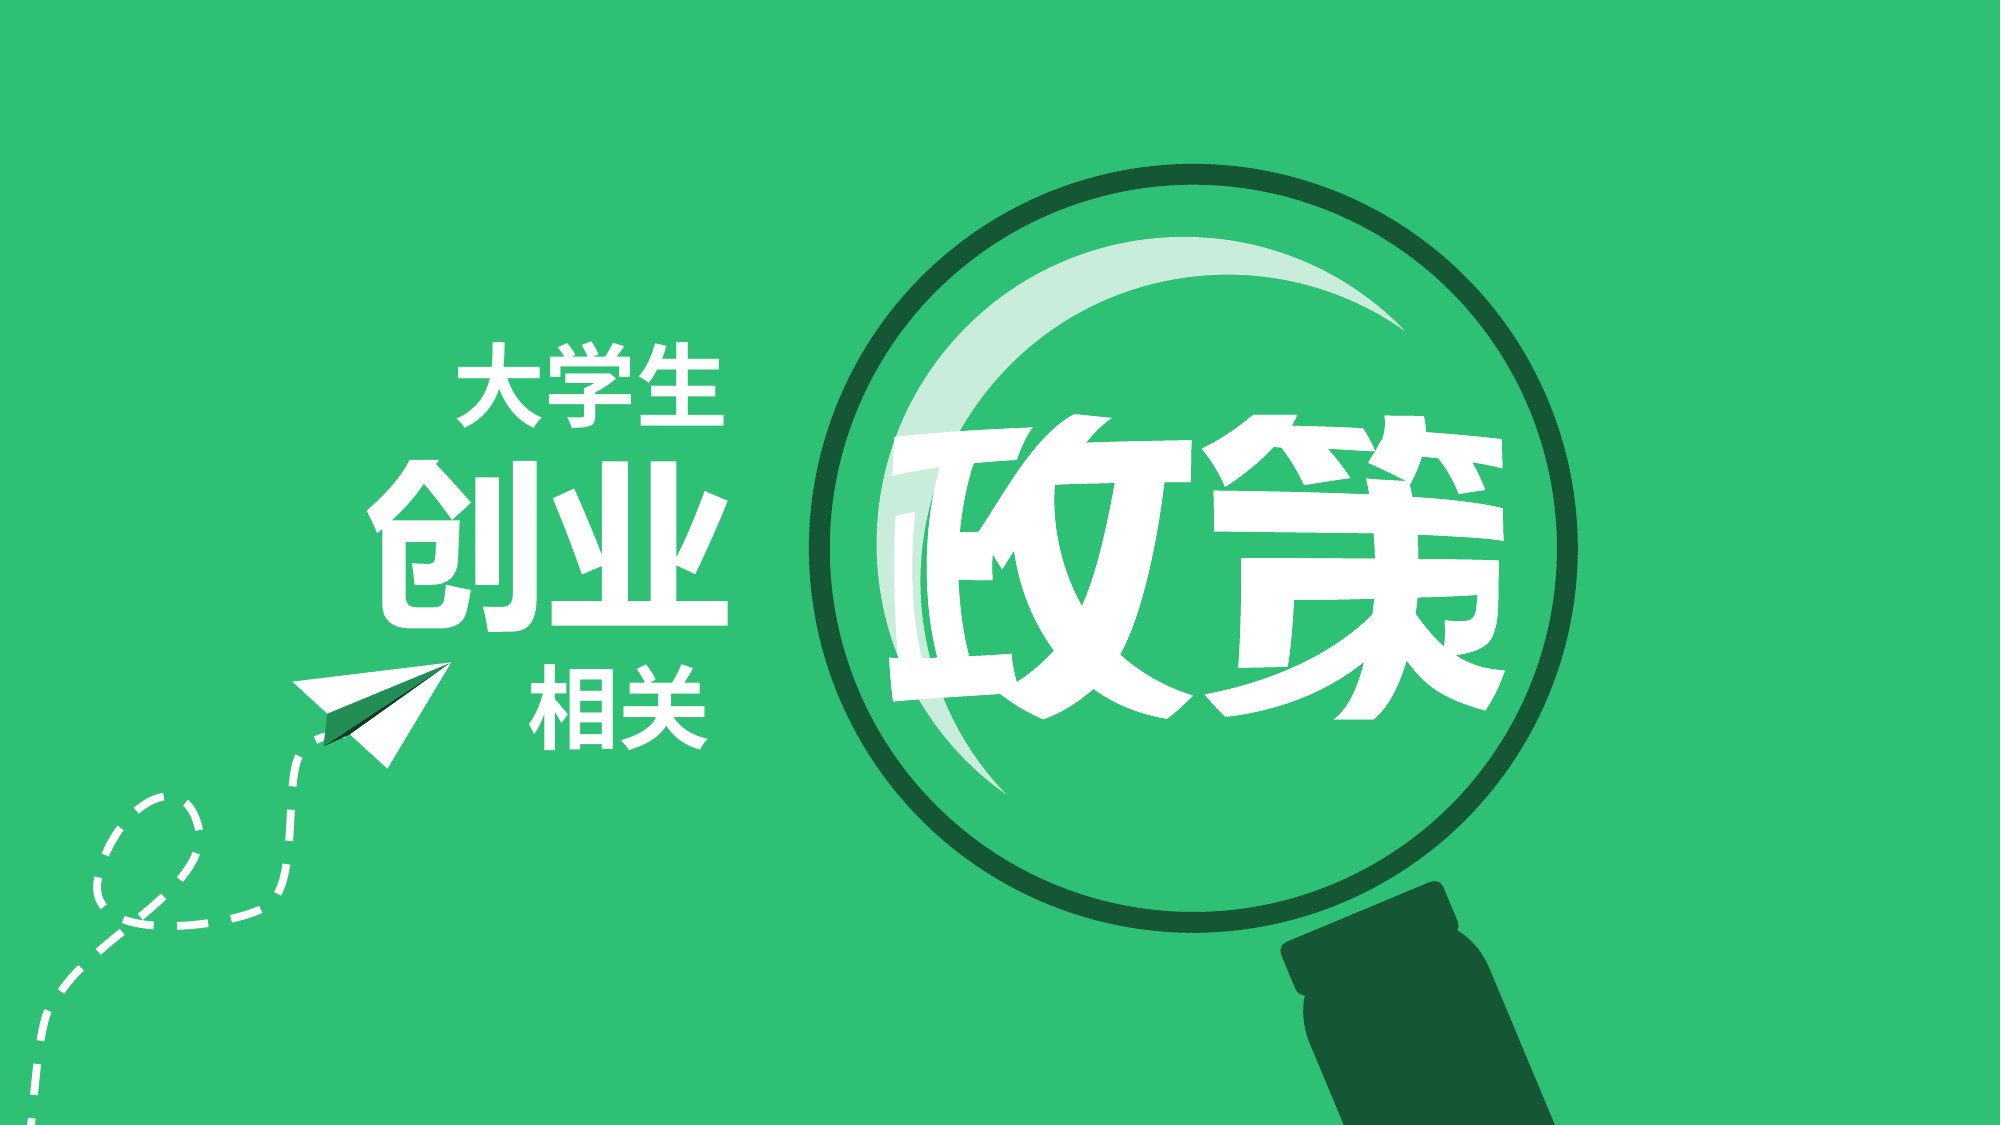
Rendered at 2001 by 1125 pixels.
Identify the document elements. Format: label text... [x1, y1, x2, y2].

text_box [30, 769, 341, 1125]
text_box [550, 460, 730, 627]
text_box [365, 458, 473, 630]
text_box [292, 662, 452, 769]
text_box 相关 [512, 643, 736, 769]
text_box [474, 476, 500, 586]
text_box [819, 174, 1568, 1125]
text_box [481, 459, 538, 633]
text_box 大学生 [438, 321, 762, 447]
